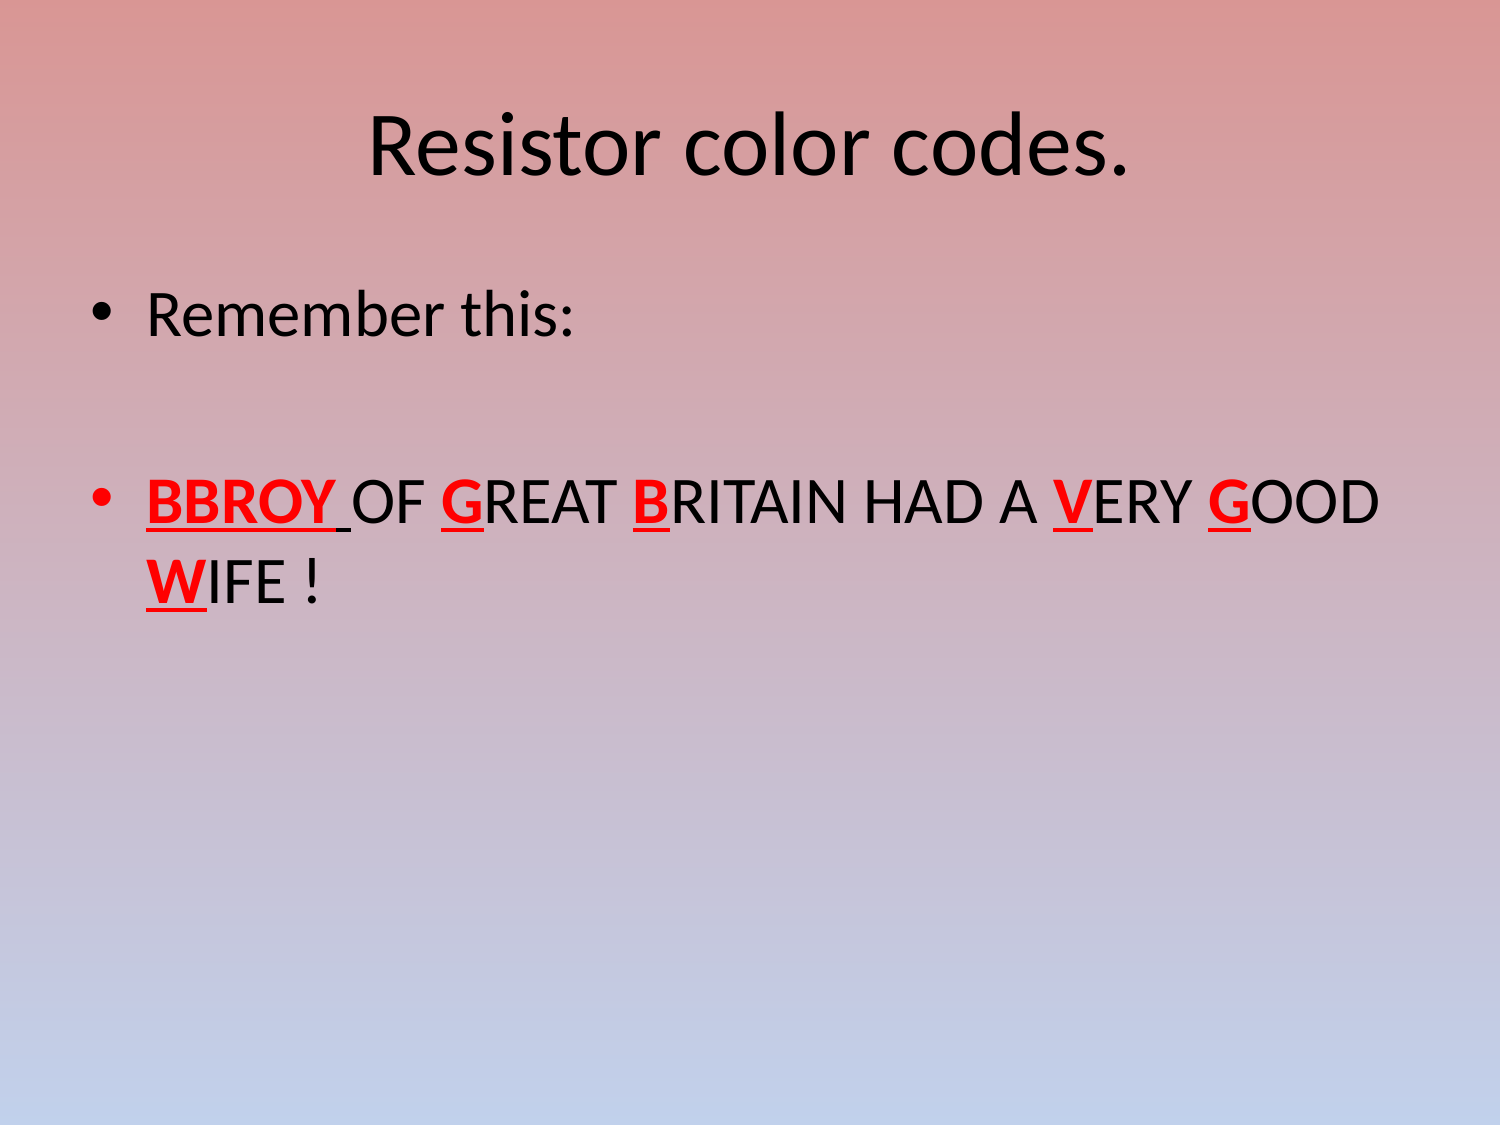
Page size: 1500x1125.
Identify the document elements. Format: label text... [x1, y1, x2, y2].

title Resistor color codes. [75, 45, 1425, 233]
list Remember this: BBROY OF GREAT BRITAIN HAD A VERY GOOD WIFE ! [75, 262, 1425, 1005]
